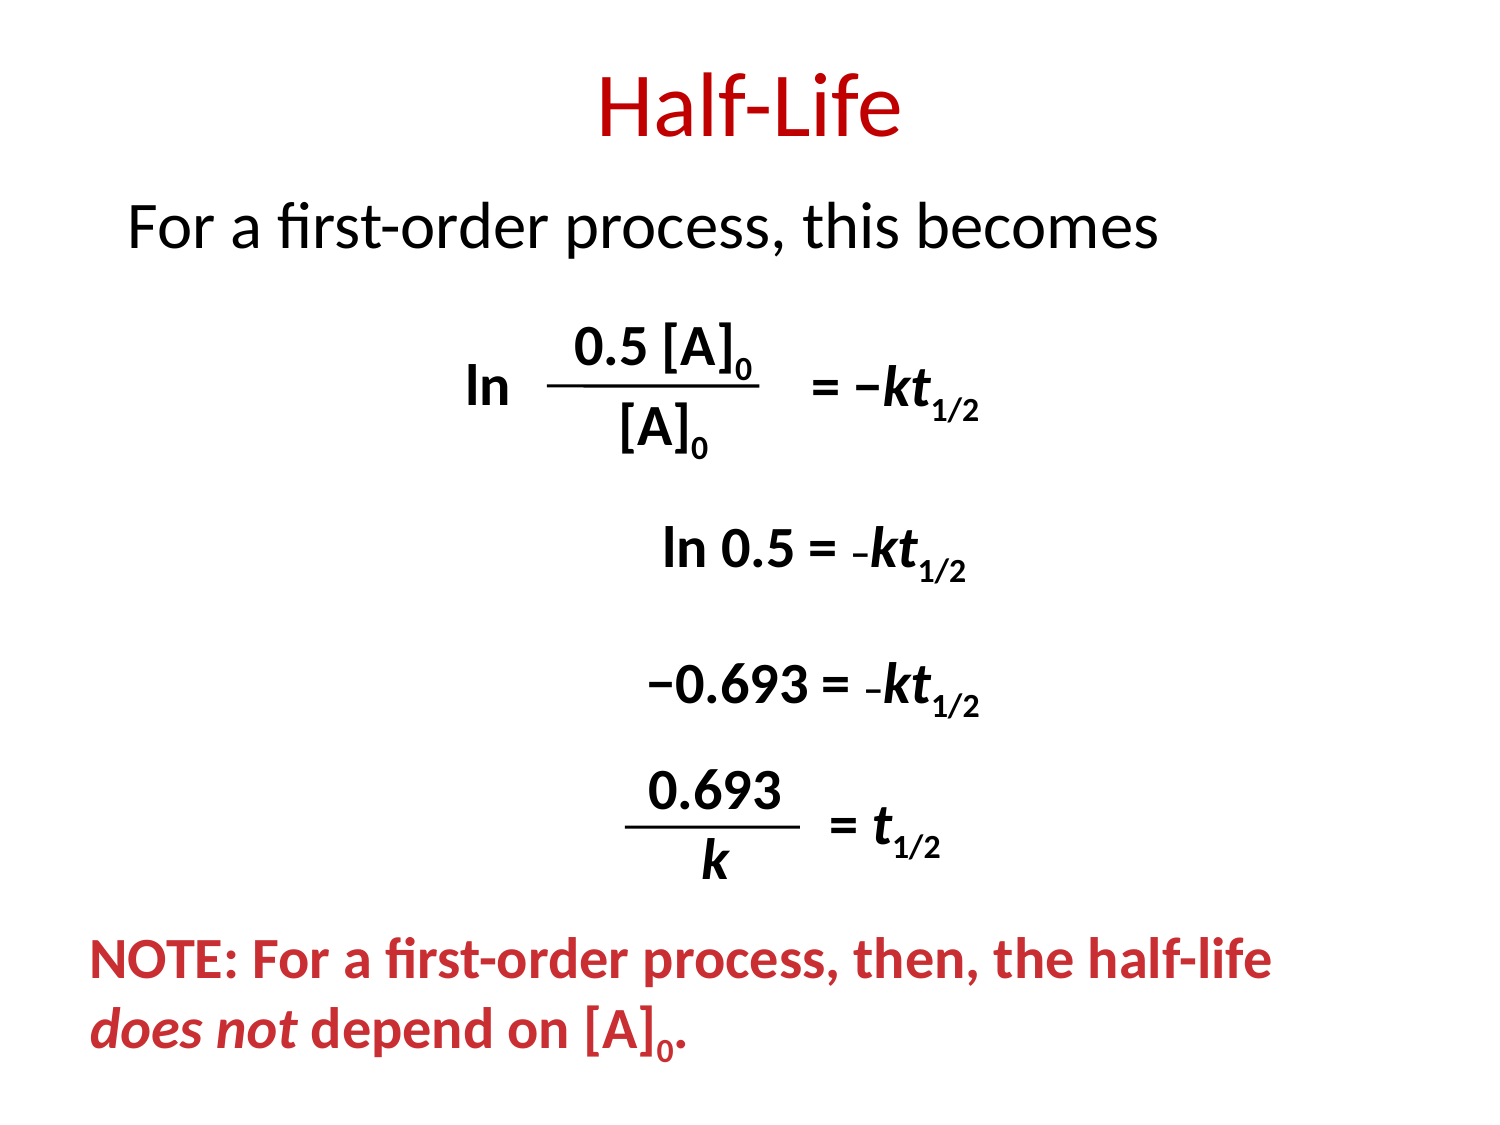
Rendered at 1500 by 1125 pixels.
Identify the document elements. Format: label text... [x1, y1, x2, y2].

text_box NOTE: For a first-order process, then, the half-life does not depend on [A]0. [75, 912, 1388, 1077]
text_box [624, 743, 962, 901]
text_box Half-Life [112, 37, 1388, 174]
text_box −0.693 = −kt1/2 [631, 637, 995, 732]
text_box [449, 299, 1004, 456]
text_box For a first-order process, this becomes [112, 174, 1388, 313]
text_box ln 0.5 = −kt1/2 [647, 501, 982, 597]
